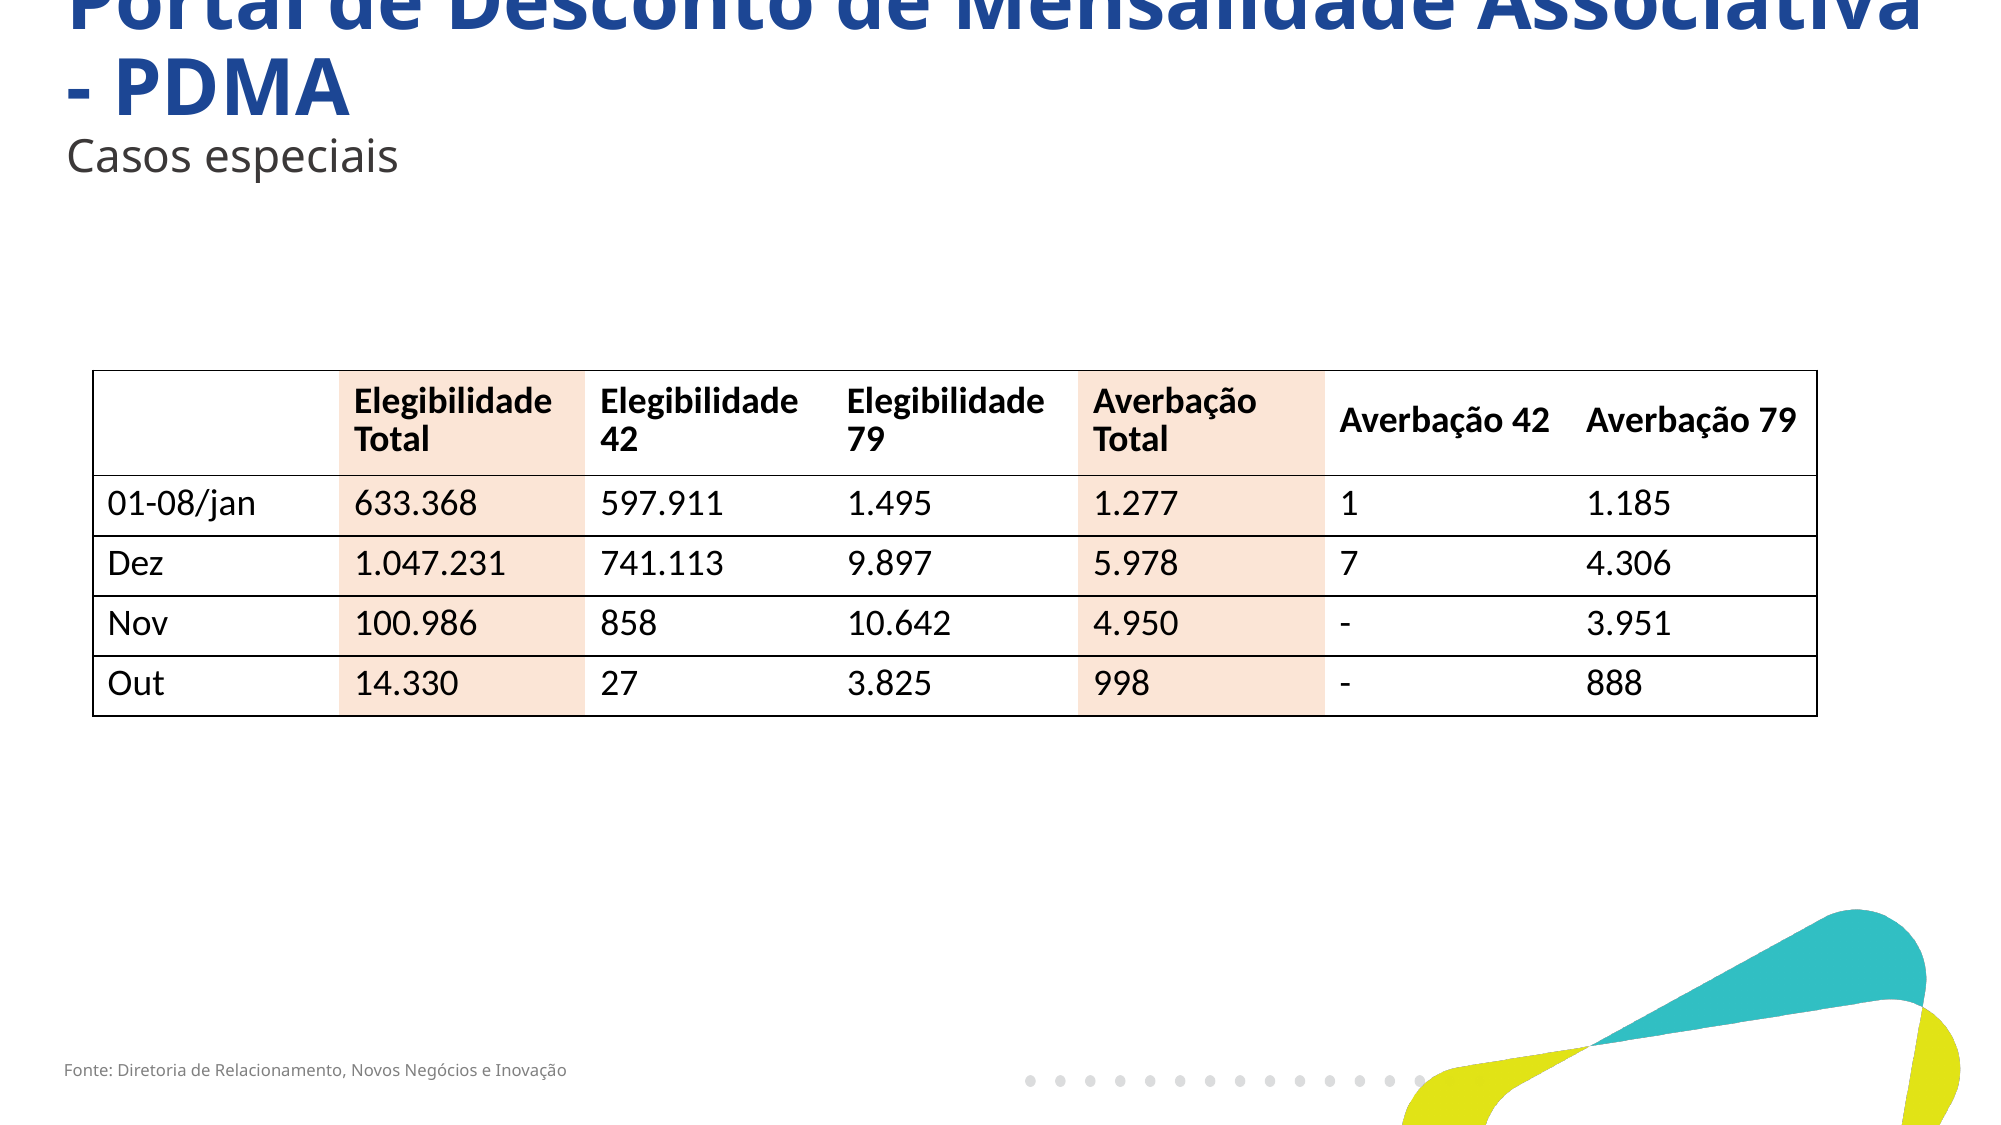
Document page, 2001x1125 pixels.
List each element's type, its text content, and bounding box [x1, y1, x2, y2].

table_cell 1 [1325, 476, 1571, 483]
table_cell 1.185 [1571, 476, 1816, 483]
table_cell 27 [585, 657, 832, 715]
table_cell 1.277 [1078, 476, 1325, 483]
table_cell 7 [1325, 537, 1571, 595]
table_cell Dez [94, 537, 339, 595]
table_cell 4.950 [1078, 597, 1325, 655]
table_cell 1 [1325, 484, 1571, 535]
table_cell 858 [585, 597, 832, 655]
table_cell 10.642 [832, 597, 1078, 655]
picture [1025, 756, 2000, 1125]
table_cell - [1325, 597, 1571, 655]
table_cell 1.047.231 [339, 537, 585, 595]
table_header Elegibilidade 42 [585, 371, 832, 475]
table_cell Out [94, 657, 339, 715]
table_cell 9.897 [832, 537, 1078, 595]
table_header Elegibilidade 79 [832, 371, 1078, 475]
table_cell 3.825 [832, 657, 1078, 715]
table_header Averbação 42 [1325, 371, 1571, 475]
table_cell 633.368 [339, 484, 585, 535]
text_box Portal de Desconto de Mensalidade Associativa - PDMA Casos especiais [51, 0, 1951, 190]
table_cell 888 [1571, 657, 1816, 715]
table_cell 5.978 [1078, 537, 1325, 595]
table_cell 1.277 [1078, 484, 1325, 535]
table_cell 633.368 [339, 476, 585, 483]
table_cell 1.495 [832, 484, 1078, 535]
table_cell 4.306 [1571, 537, 1816, 595]
table_cell 597.911 [585, 484, 832, 535]
table_cell 01-08/jan [94, 476, 339, 535]
table_header Elegibilidade Total [339, 371, 585, 475]
table_cell Nov [94, 597, 339, 655]
table_header [94, 371, 339, 475]
table_cell 100.986 [339, 597, 585, 655]
table_cell 998 [1078, 657, 1325, 715]
table_cell 1.495 [832, 476, 1078, 483]
table_header Averbação Total [1078, 371, 1325, 475]
text_box Fonte: Diretoria de Relacionamento, Novos Negócios e Inovação [49, 1052, 659, 1088]
table_cell 597.911 [585, 476, 832, 483]
table_cell 3.951 [1571, 597, 1816, 655]
table_cell 1.185 [1571, 484, 1816, 535]
table_cell - [1325, 657, 1571, 715]
table_cell 741.113 [585, 537, 832, 595]
table_header Averbação 79 [1571, 371, 1816, 475]
table_cell 14.330 [339, 657, 585, 715]
